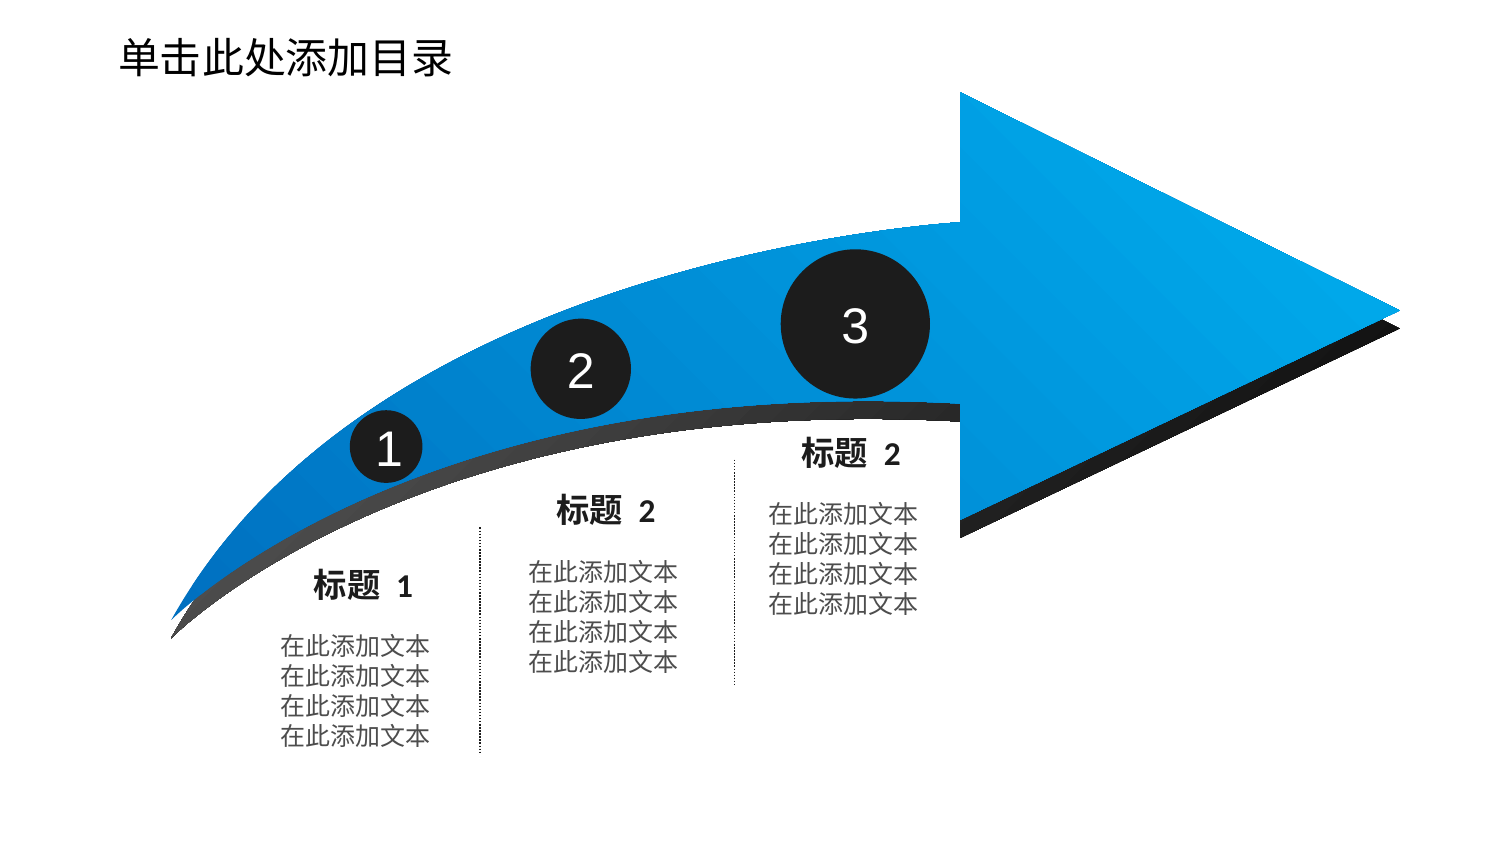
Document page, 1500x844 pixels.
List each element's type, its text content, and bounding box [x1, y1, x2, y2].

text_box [171, 92, 1400, 639]
text_box 在此添加文本 在此添加文本 在此添加文本 在此添加文本 [494, 639, 713, 714]
title 单击此处添加目录 [103, 29, 1397, 91]
text_box 在此添加文本 在此添加文本 在此添加文本 在此添加文本 [246, 639, 465, 788]
